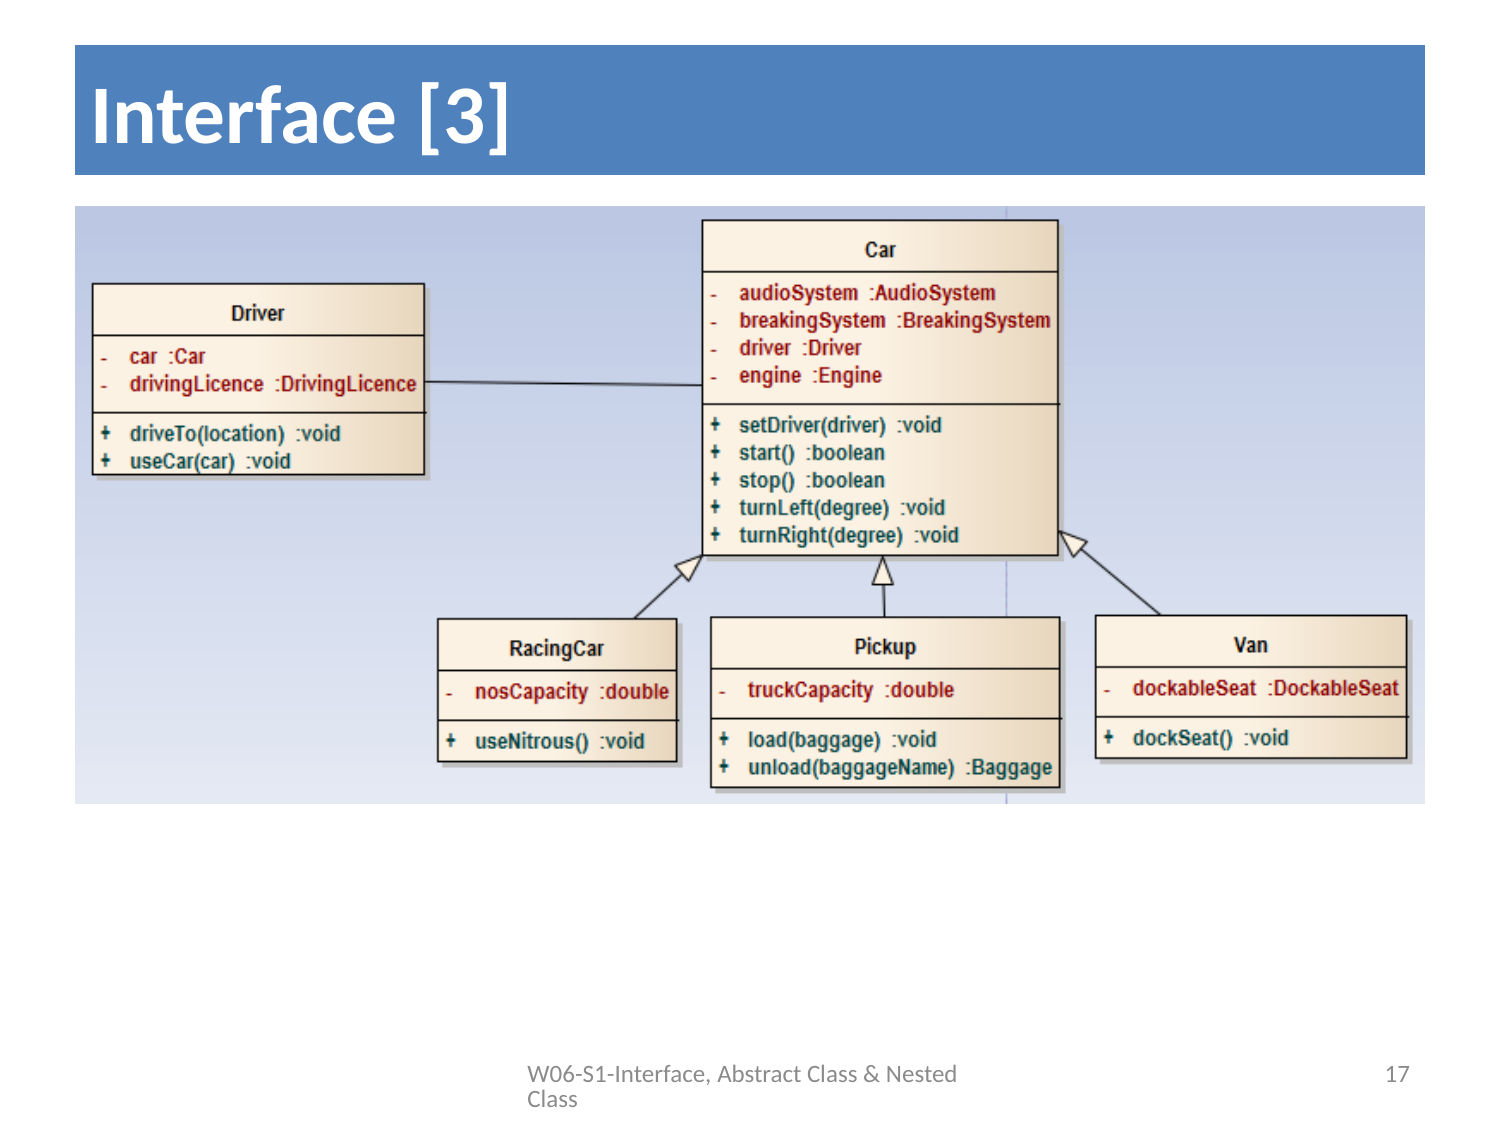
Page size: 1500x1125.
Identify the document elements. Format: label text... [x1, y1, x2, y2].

title Interface [3] [75, 45, 1425, 175]
slide_number 17 [1074, 1042, 1425, 1103]
footer W06-S1-Interface, Abstract Class & Nested Class [512, 1042, 988, 1103]
picture [74, 206, 1426, 805]
